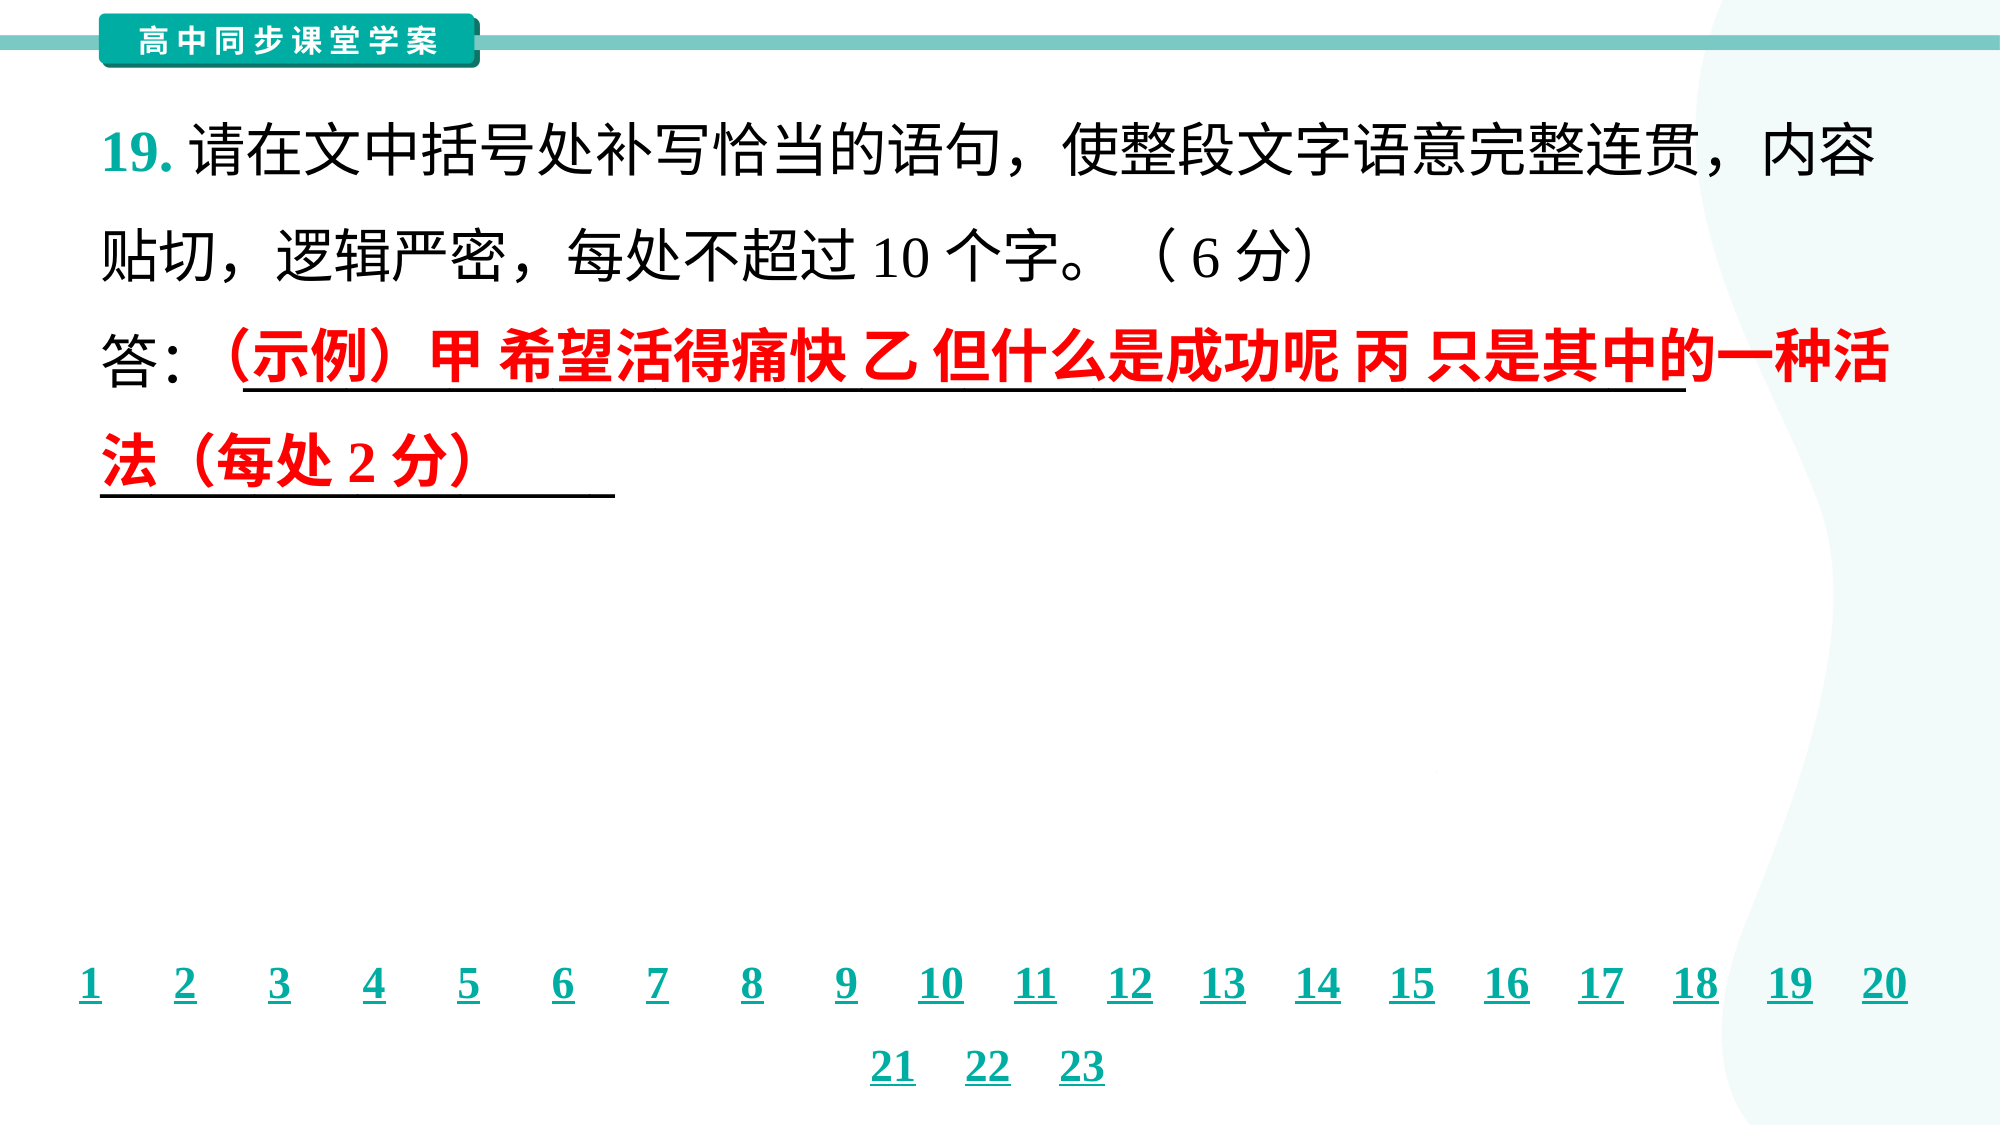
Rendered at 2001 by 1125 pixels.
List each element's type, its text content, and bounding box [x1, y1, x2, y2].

text_box 19.请在文中括号处补写恰当的语句，使整段文字语意完整连贯，内容 贴切，逻辑严密，每处不超过10个字。（6分） 答： ________________________________________________________ ____________________ [100, 76, 1899, 284]
picture [0, 0, 2000, 1125]
text_box 19.请在文中括号处补写恰当的语句，使整段文字语意完整连贯，内容 贴切，逻辑严密，每处不超过10个字。（6分） 答： ________________________________________________________ ____________________ [100, 495, 1899, 502]
text_box （示例）甲 希望活得痛快 乙 但什么是成功呢 丙 只是其中的一种活法（每处2分） [100, 284, 1899, 495]
